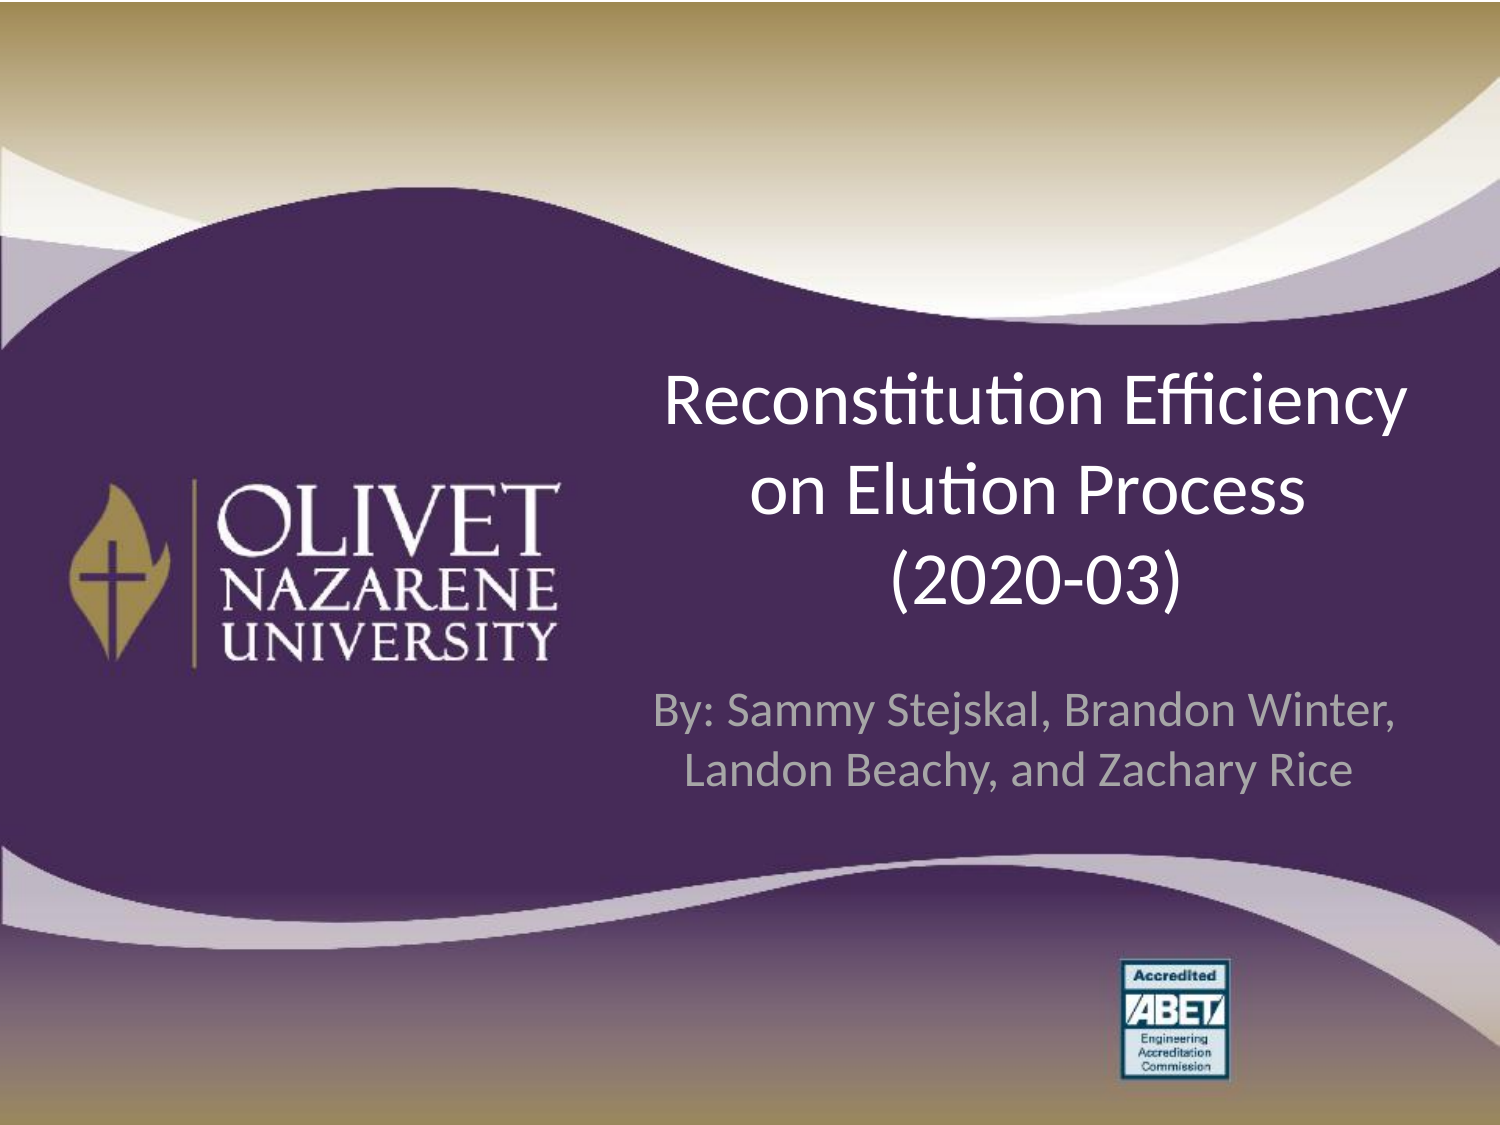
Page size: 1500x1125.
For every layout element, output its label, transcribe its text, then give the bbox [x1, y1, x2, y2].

picture [0, 2, 1500, 1125]
subtitle By: Sammy Stejskal, Brandon Winter, Landon Beachy, and Zachary Rice [620, 668, 1430, 957]
title Reconstitution Efficiency on Elution Process (2020-03) [614, 325, 1459, 645]
